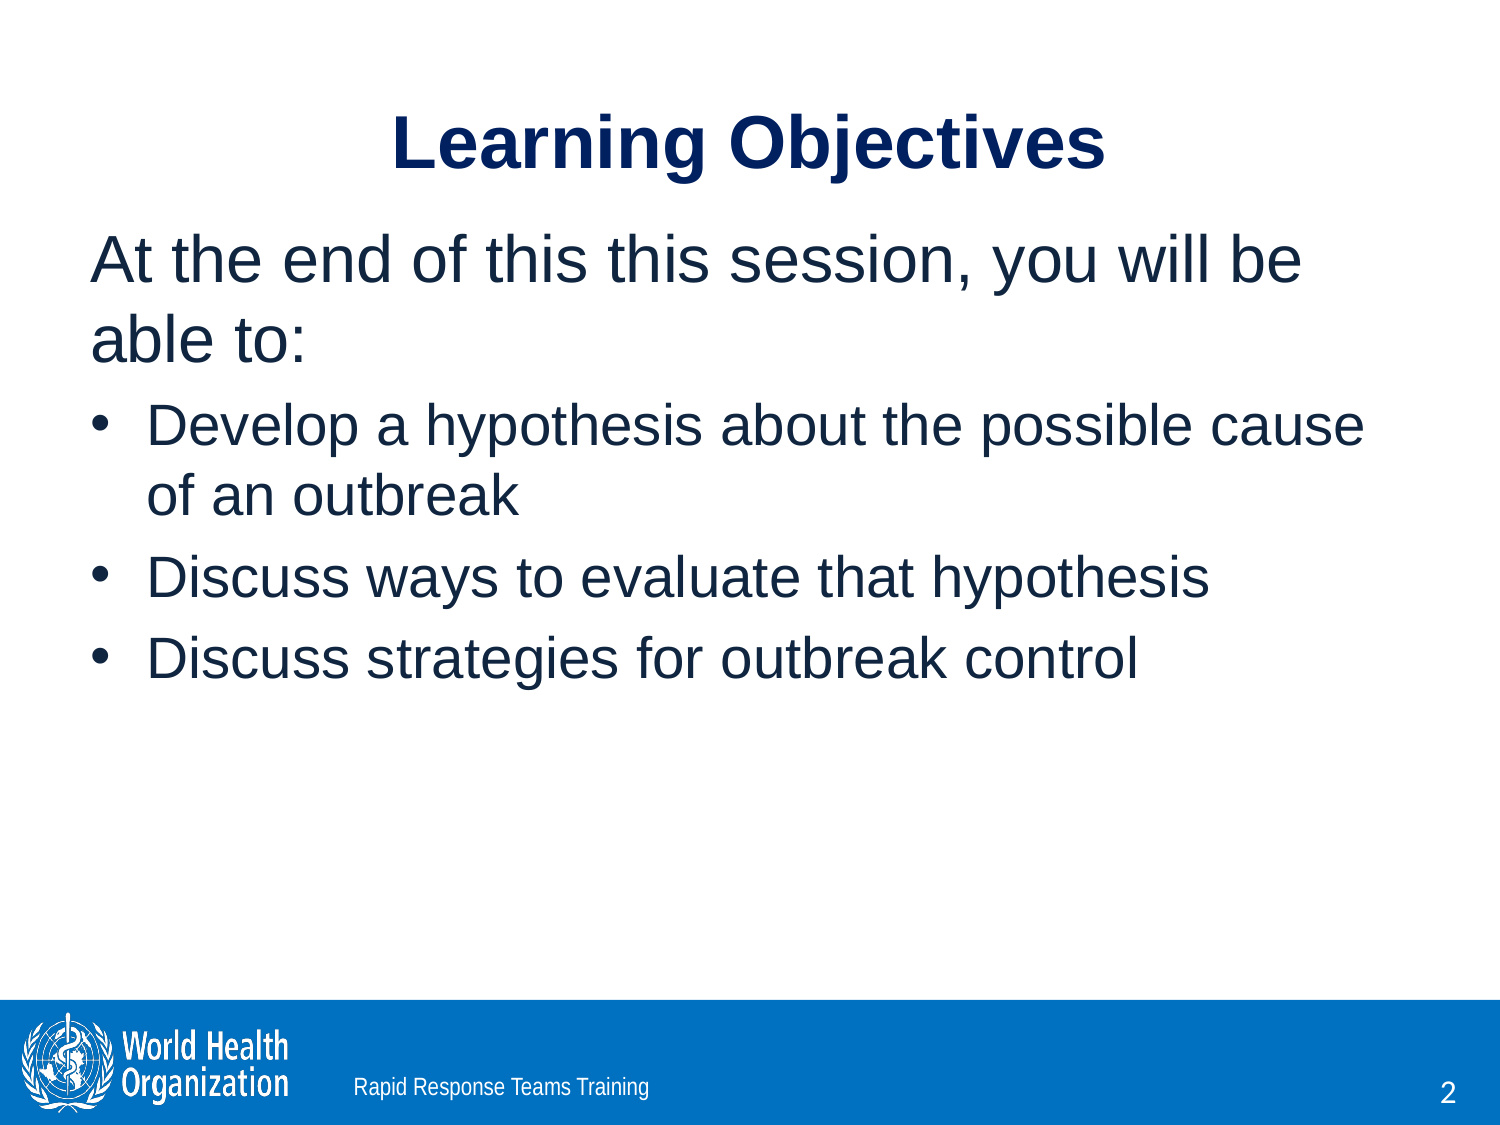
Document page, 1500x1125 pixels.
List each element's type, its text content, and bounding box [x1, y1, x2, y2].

picture [21, 1012, 288, 1113]
list At the end of this this session, you will be able to: Develop a hypothesis about the possible cause of an outbreak Discuss ways to evaluate that hypothesis Discuss strategies for outbreak control [75, 208, 1425, 951]
title Learning Objectives [75, 45, 1425, 208]
